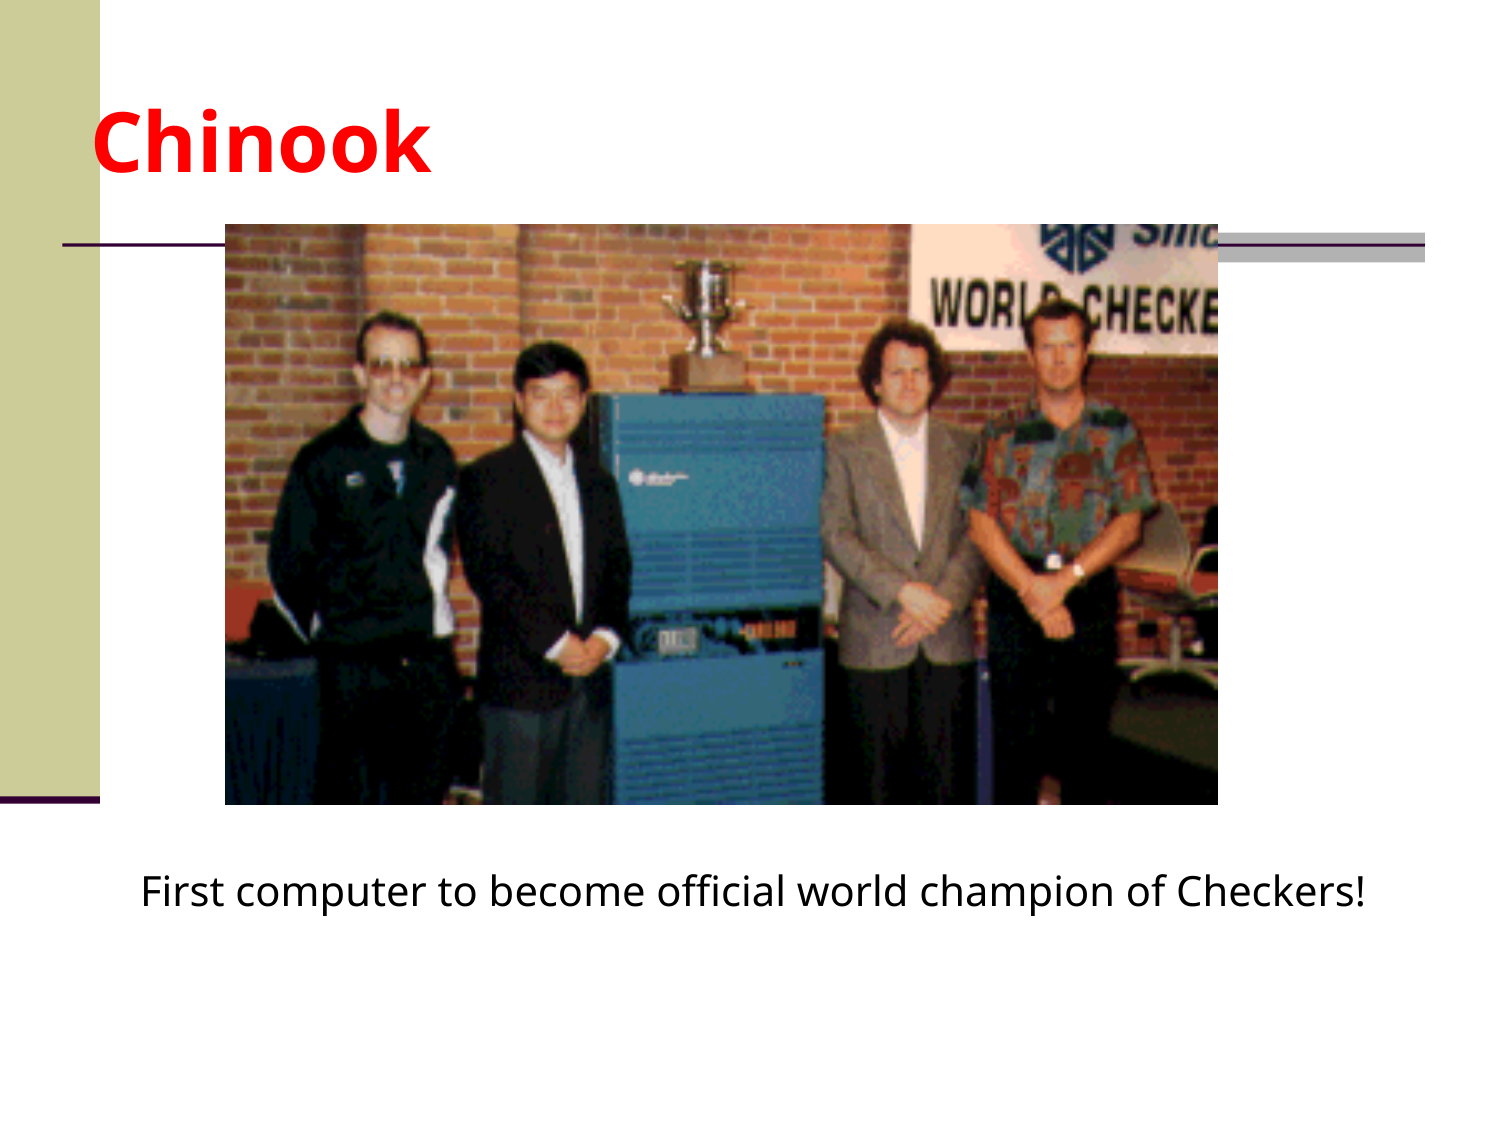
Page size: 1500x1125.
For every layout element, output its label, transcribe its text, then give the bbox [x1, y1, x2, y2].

title Chinook [74, 44, 1426, 233]
list First computer to become official world champion of Checkers! [124, 862, 1463, 960]
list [224, 224, 1218, 805]
